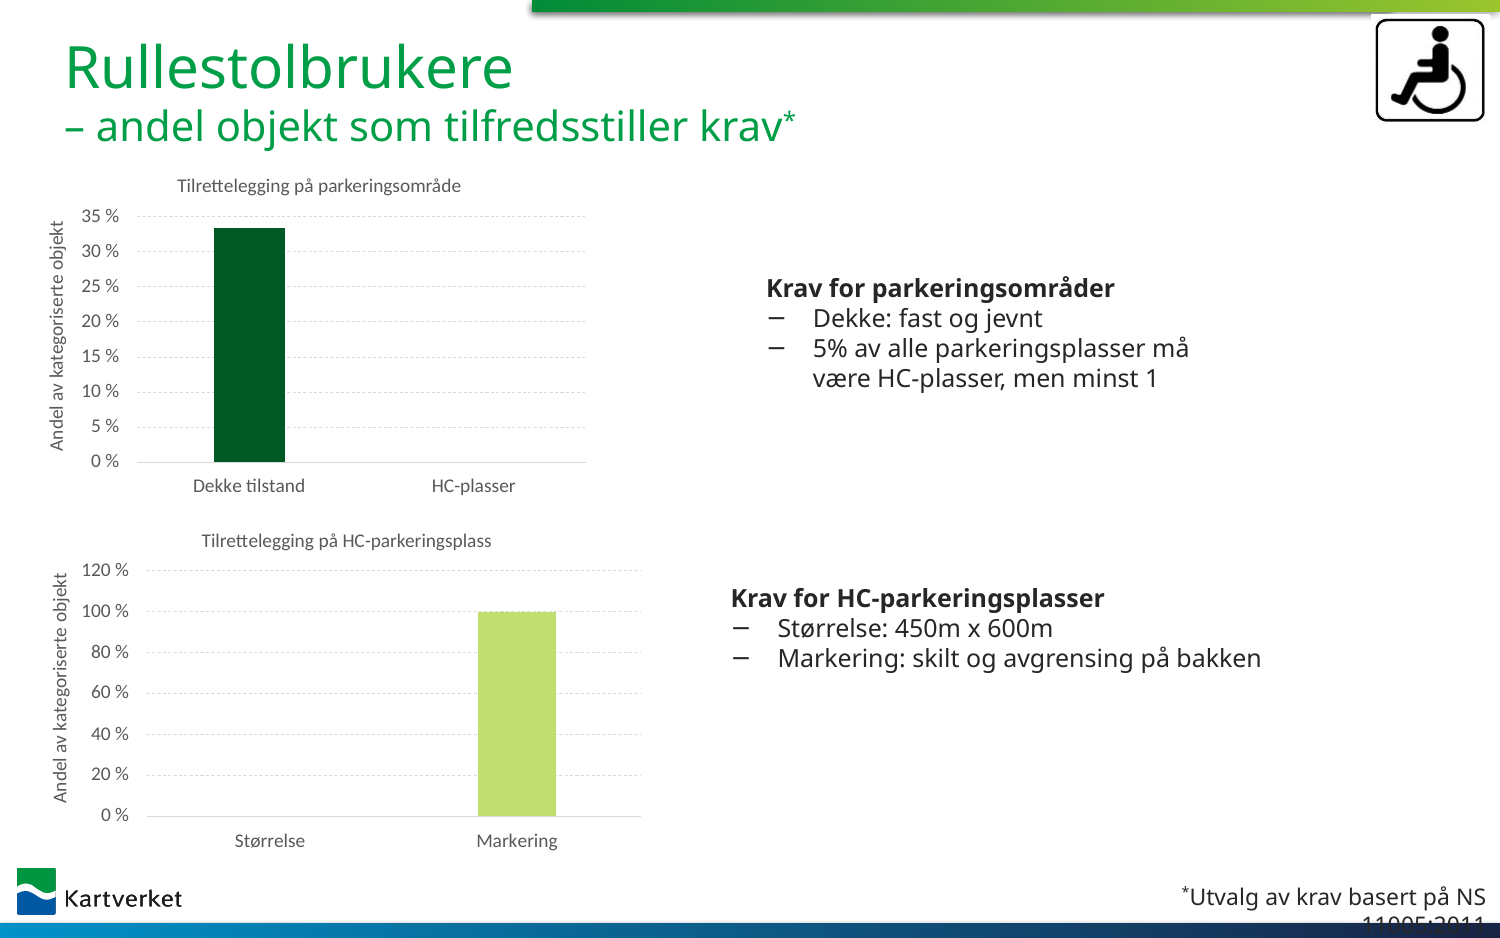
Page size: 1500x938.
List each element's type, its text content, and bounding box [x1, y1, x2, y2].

picture [41, 166, 598, 505]
text_box Krav for parkeringsområder Dekke: fast og jevnt 5% av alle parkeringsplasser må være HC-plasser, men minst 1 [751, 264, 1232, 400]
text_box *Utvalg av krav basert på NS 11005:2011 [1068, 873, 1500, 938]
picture [1371, 13, 1491, 127]
text_box Rullestolbrukere – andel objekt som tilfredsstiller krav* [49, 23, 1431, 158]
picture [41, 520, 652, 859]
text_box Krav for HC-parkeringsplasser Størrelse: 450m x 600m Markering: skilt og avgrensing på bakken [715, 574, 1278, 680]
